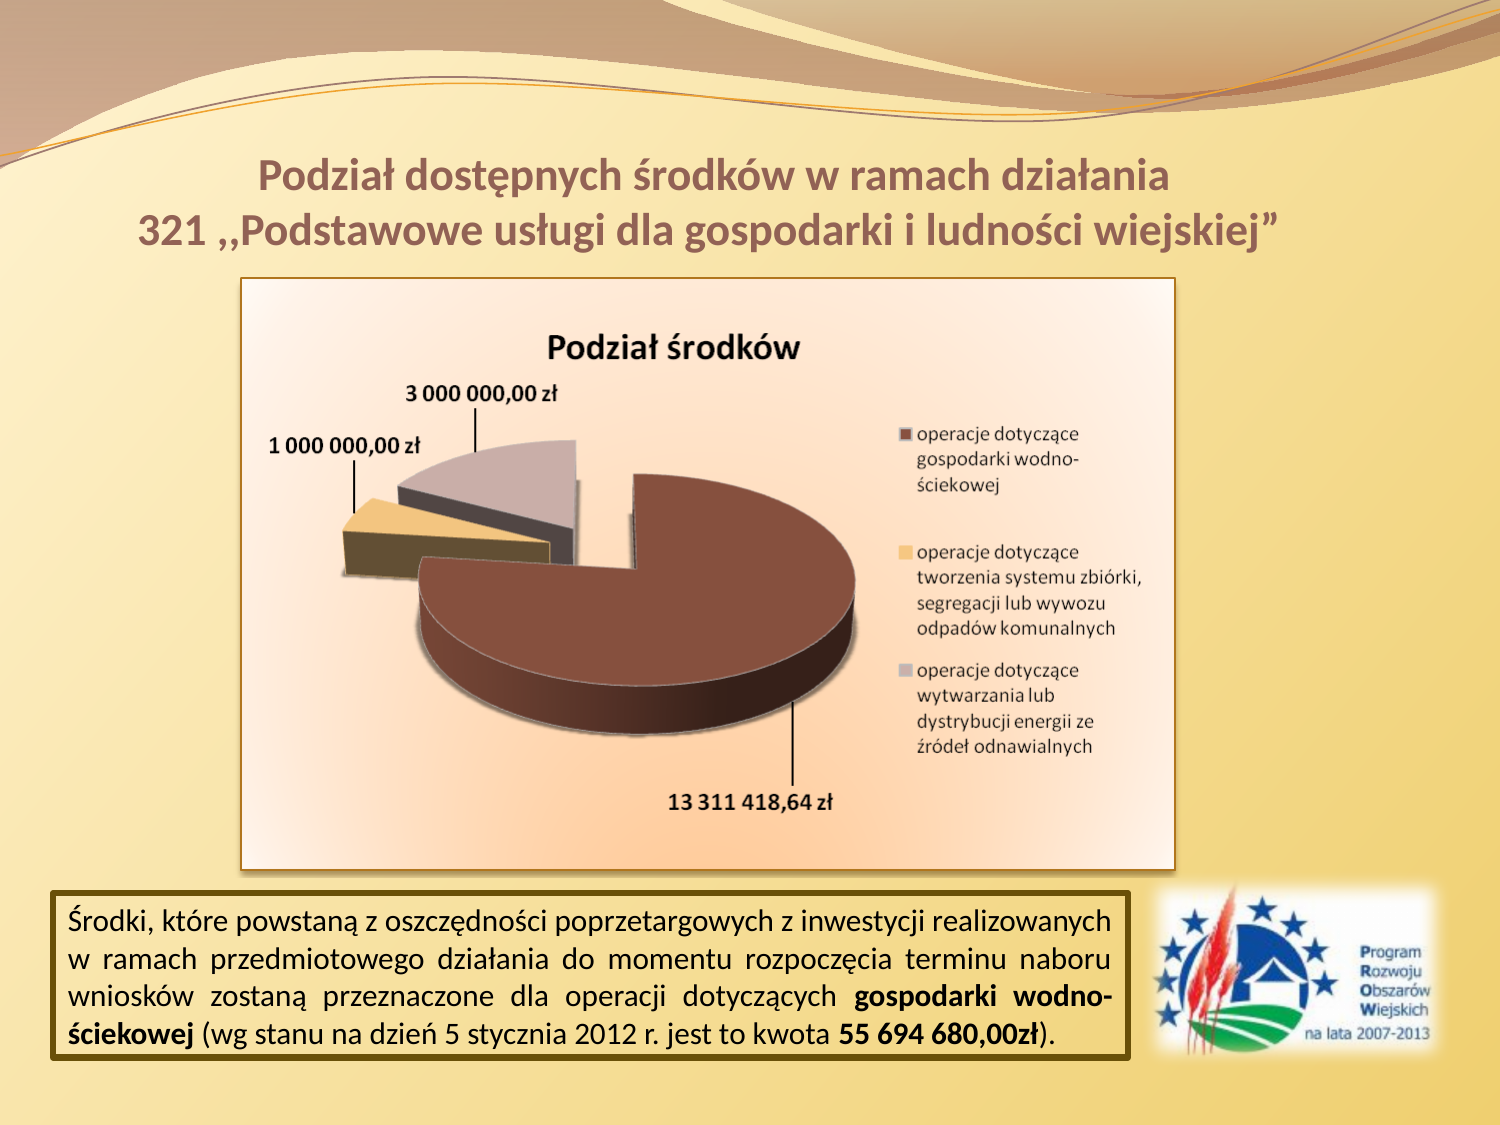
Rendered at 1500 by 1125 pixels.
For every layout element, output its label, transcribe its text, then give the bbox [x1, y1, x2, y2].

table_cell - [1184, 272, 1189, 386]
table_cell - [226, 271, 233, 386]
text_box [233, 270, 1184, 879]
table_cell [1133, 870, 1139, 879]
list Podział dostępnych środków w ramach działania 321 ,,Podstawowe usługi dla gospodarki i ludności wiejskiej” [76, 136, 1353, 386]
text_box Środki, które powstaną z oszczędności poprzetargowych z inwestycji realizowanych w ramach przedmiotowego działania do momentu rozpoczęcia terminu naboru wniosków zostaną przeznaczone dla operacji dotyczących gospodarki wodno-ściekowej (wg stanu na dzień 5 stycznia 2012 r. jest to kwota 55 694 680,00zł). [53, 893, 1128, 1058]
picture [1139, 869, 1453, 1069]
